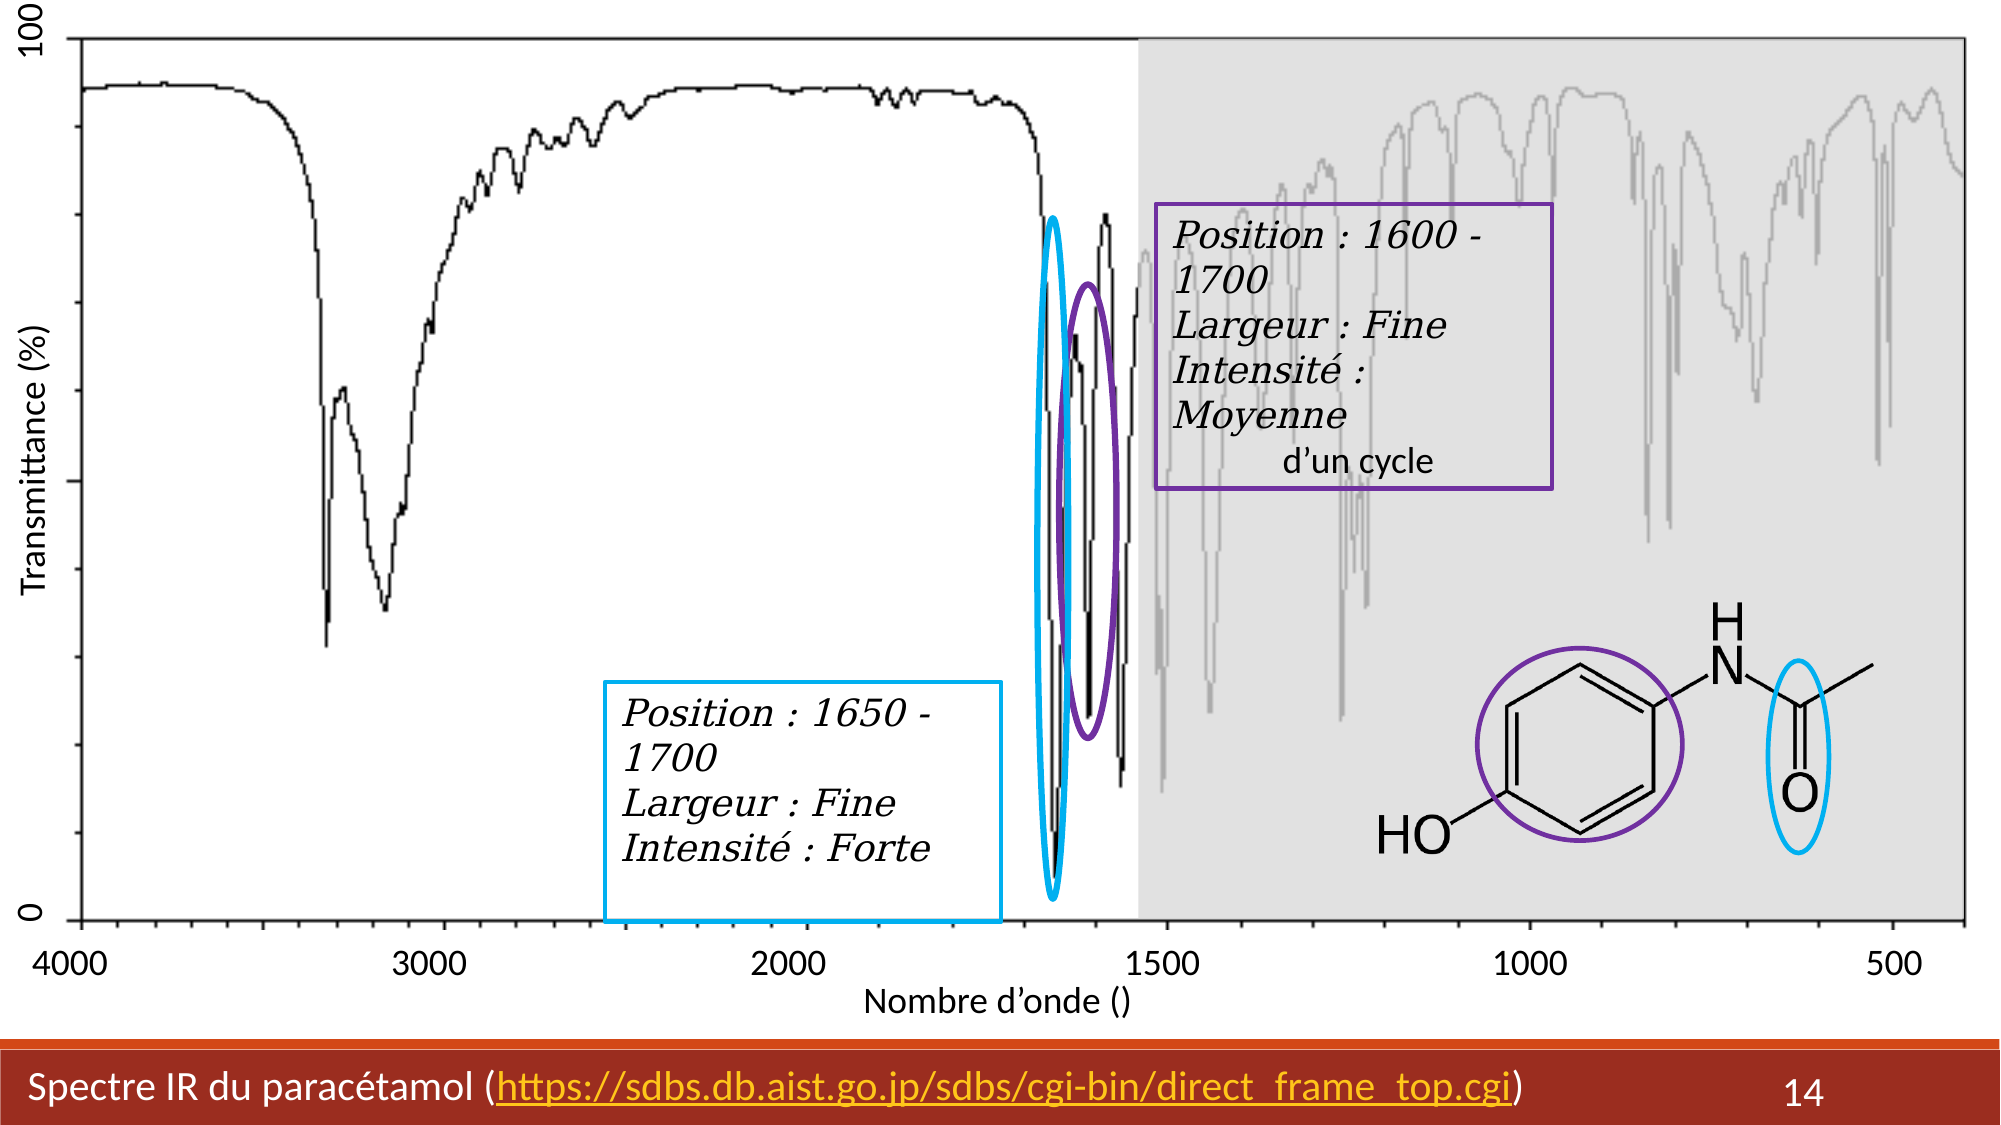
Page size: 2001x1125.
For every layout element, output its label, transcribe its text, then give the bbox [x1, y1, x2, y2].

text_box Transmittance (%) [0, 75, 53, 898]
picture [57, 18, 1986, 938]
slide_number 14 [1799, 1059, 1840, 1120]
text_box 0 [0, 898, 53, 930]
text_box 100 [0, 0, 57, 75]
text_box 4000 3000 2000 1500 1000 500 [0, 930, 2000, 990]
text_box Spectre IR du paracétamol (https://sdbs.db.aist.go.jp/sdbs/cgi-bin/direct_frame_top.cgi) [27, 1056, 1799, 1125]
